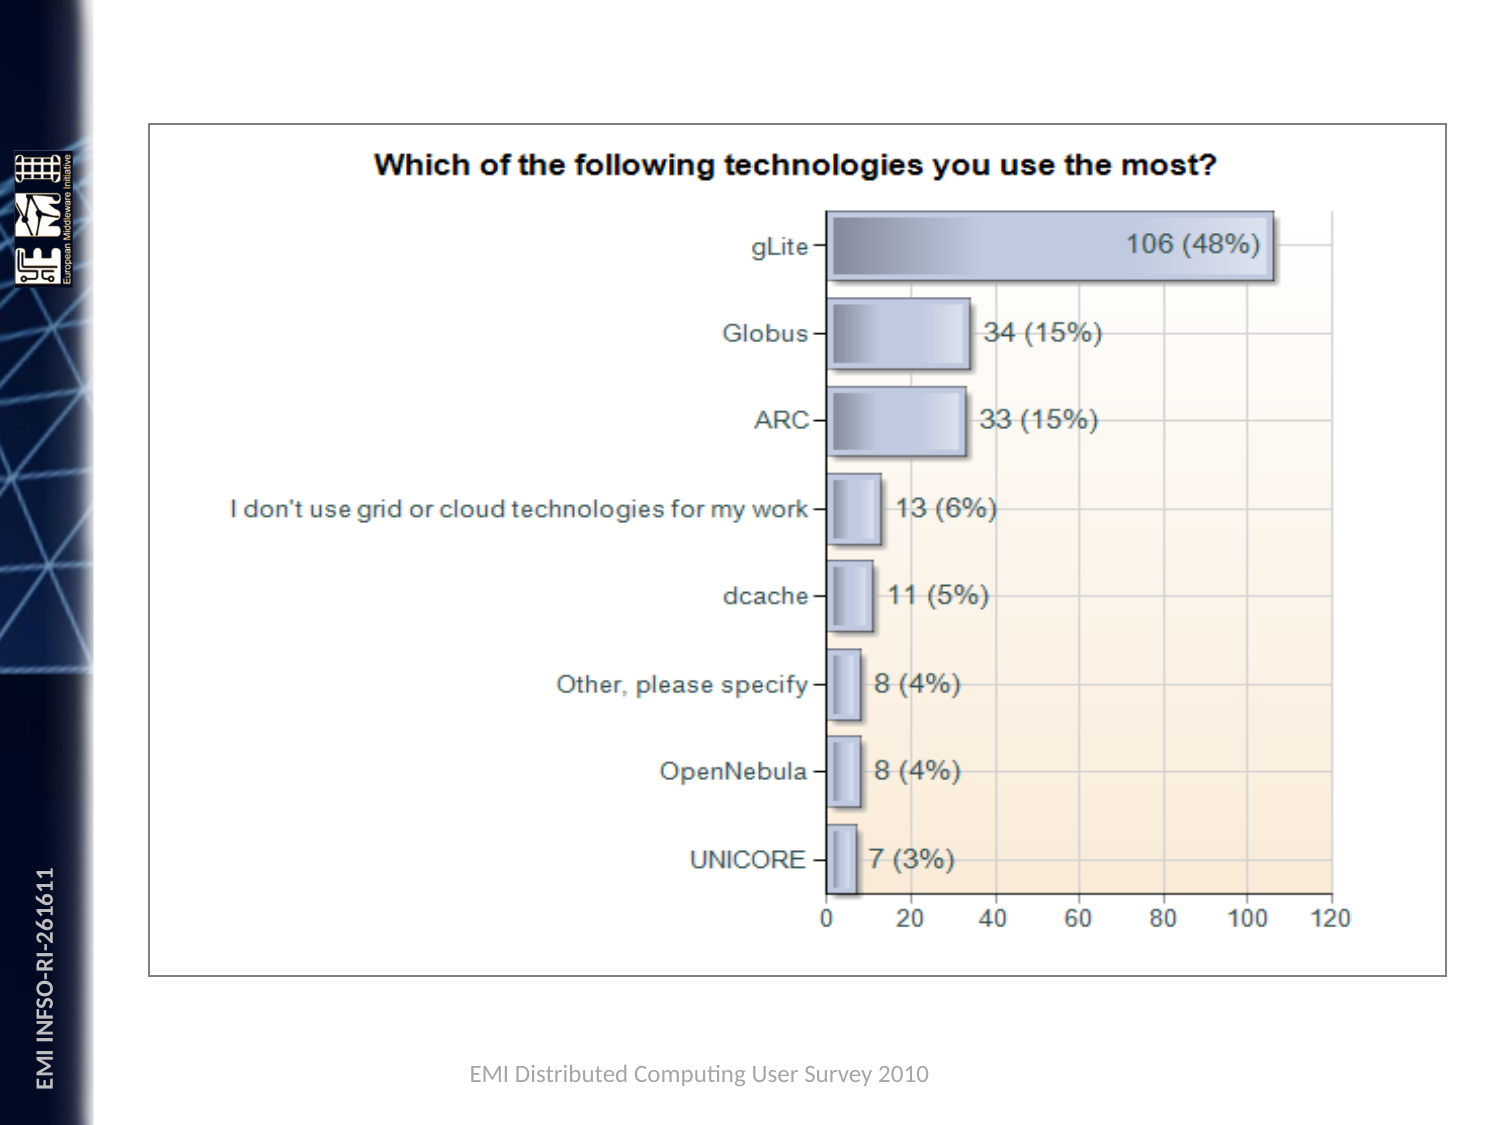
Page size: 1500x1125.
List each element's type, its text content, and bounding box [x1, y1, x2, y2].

picture [149, 124, 1445, 976]
picture [0, 0, 105, 1125]
footer EMI Distributed Computing User Survey 2010 [380, 1042, 1020, 1103]
